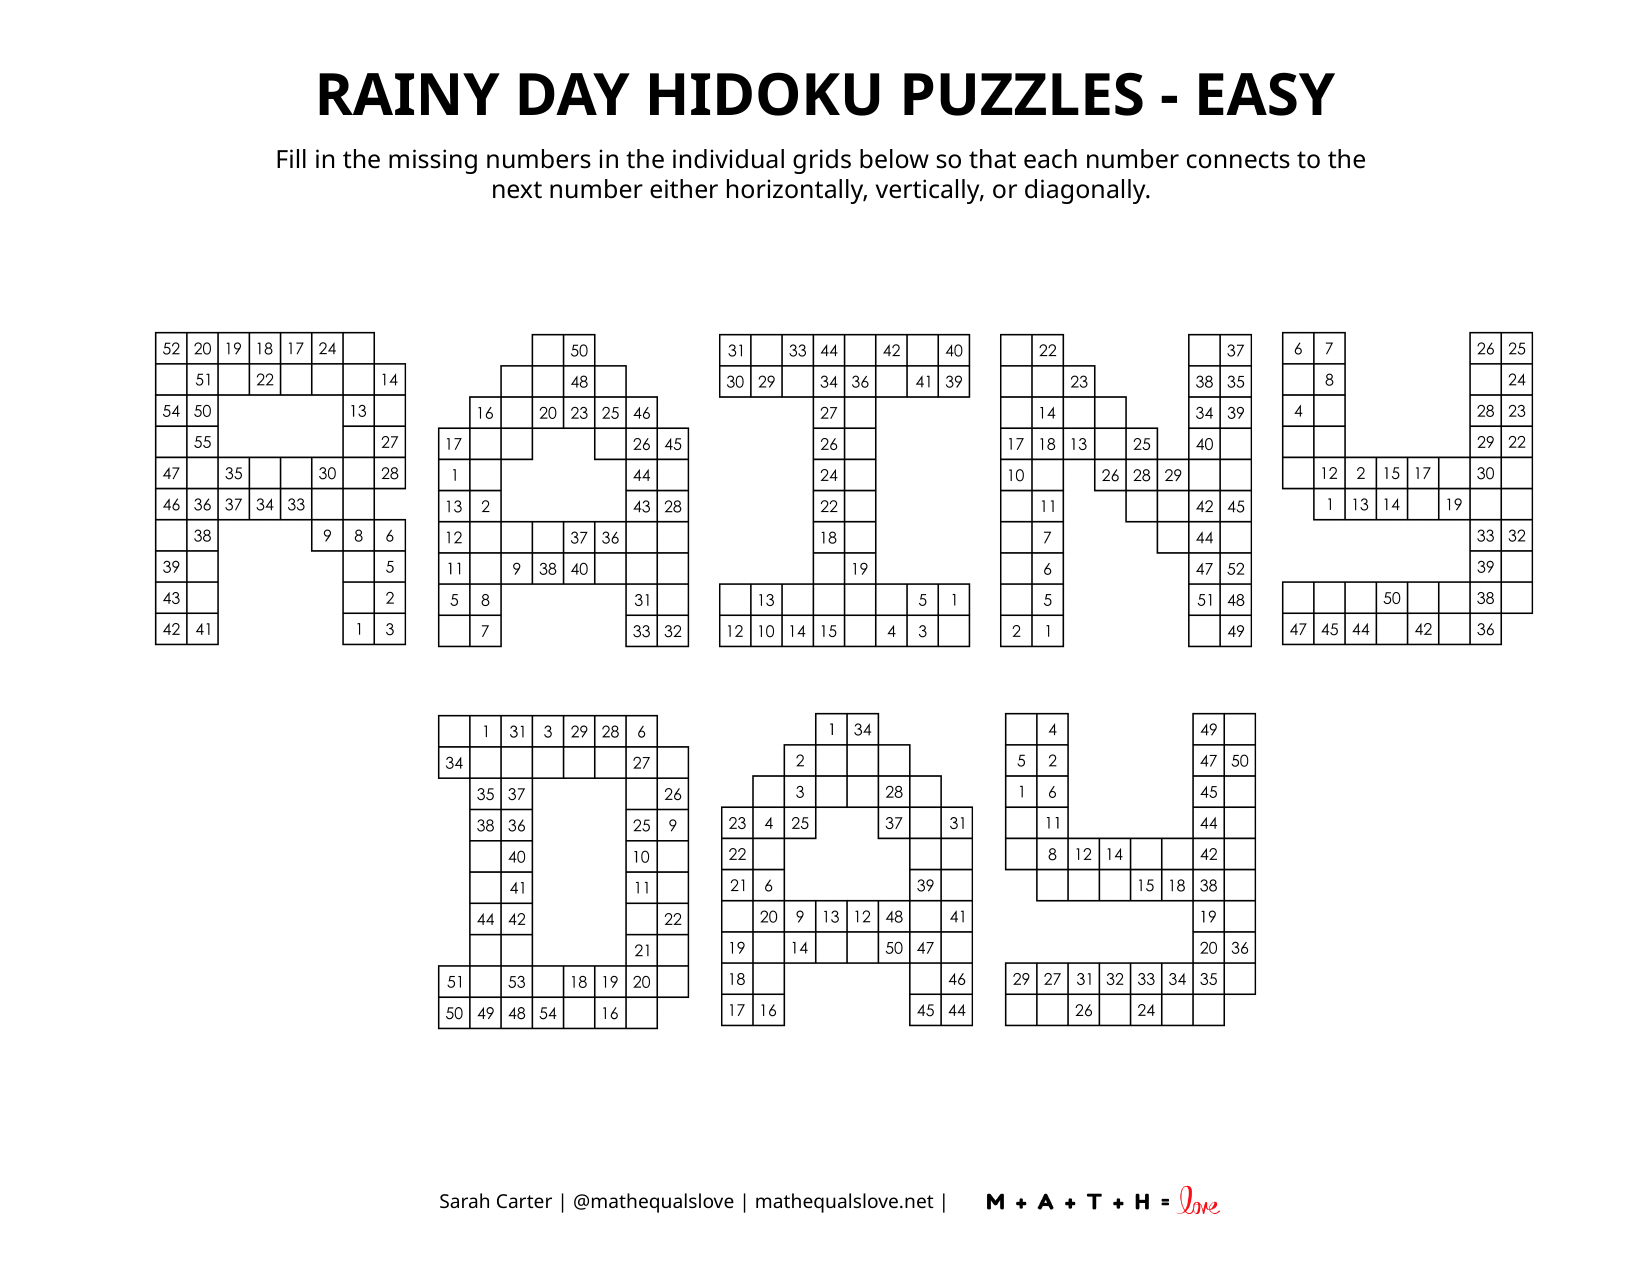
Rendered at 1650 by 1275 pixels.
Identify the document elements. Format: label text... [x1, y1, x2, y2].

picture [999, 332, 1253, 649]
picture [720, 711, 974, 1028]
picture [1003, 711, 1257, 1028]
text_box Fill in the missing numbers in the individual grids below so that each number connects to the next number either horizontally, vertically, or diagonally. [0, 135, 1650, 211]
text_box RAINY DAY HIDOKU PUZZLES - EASY [76, 50, 1574, 135]
picture [718, 332, 972, 649]
picture [436, 332, 691, 649]
picture [436, 714, 691, 1030]
picture [153, 330, 407, 647]
picture [1280, 330, 1534, 647]
text_box Sarah Carter | @mathequalslove | mathequalslove.net | [424, 1182, 1259, 1220]
picture [978, 1183, 1226, 1218]
